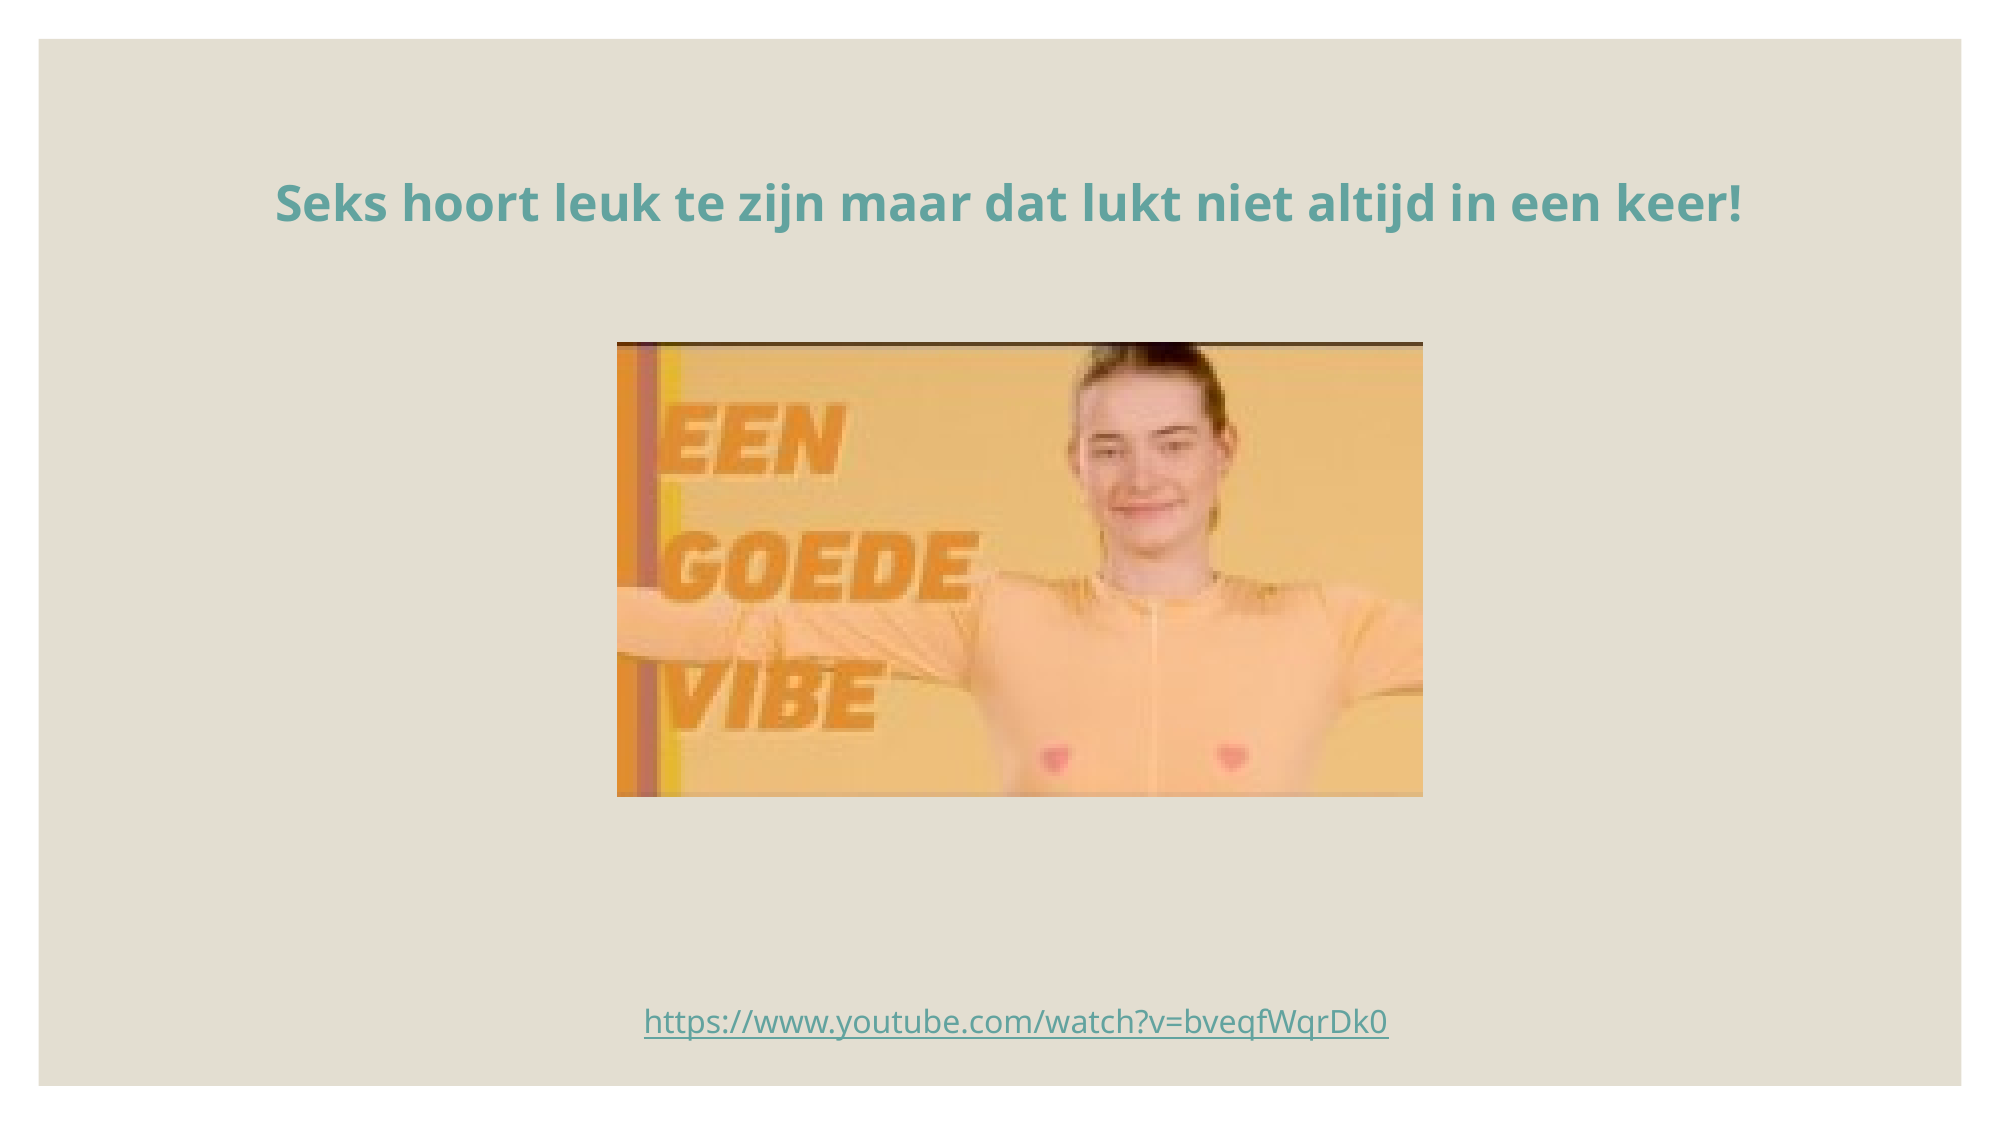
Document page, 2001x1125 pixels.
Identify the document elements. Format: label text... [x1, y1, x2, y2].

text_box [616, 341, 1424, 798]
title Seks hoort leuk te zijn maar dat lukt niet altijd in een keer! [260, 82, 1930, 328]
list https://www.youtube.com/watch?v=bveqfWqrDk0 [185, 758, 1855, 1079]
